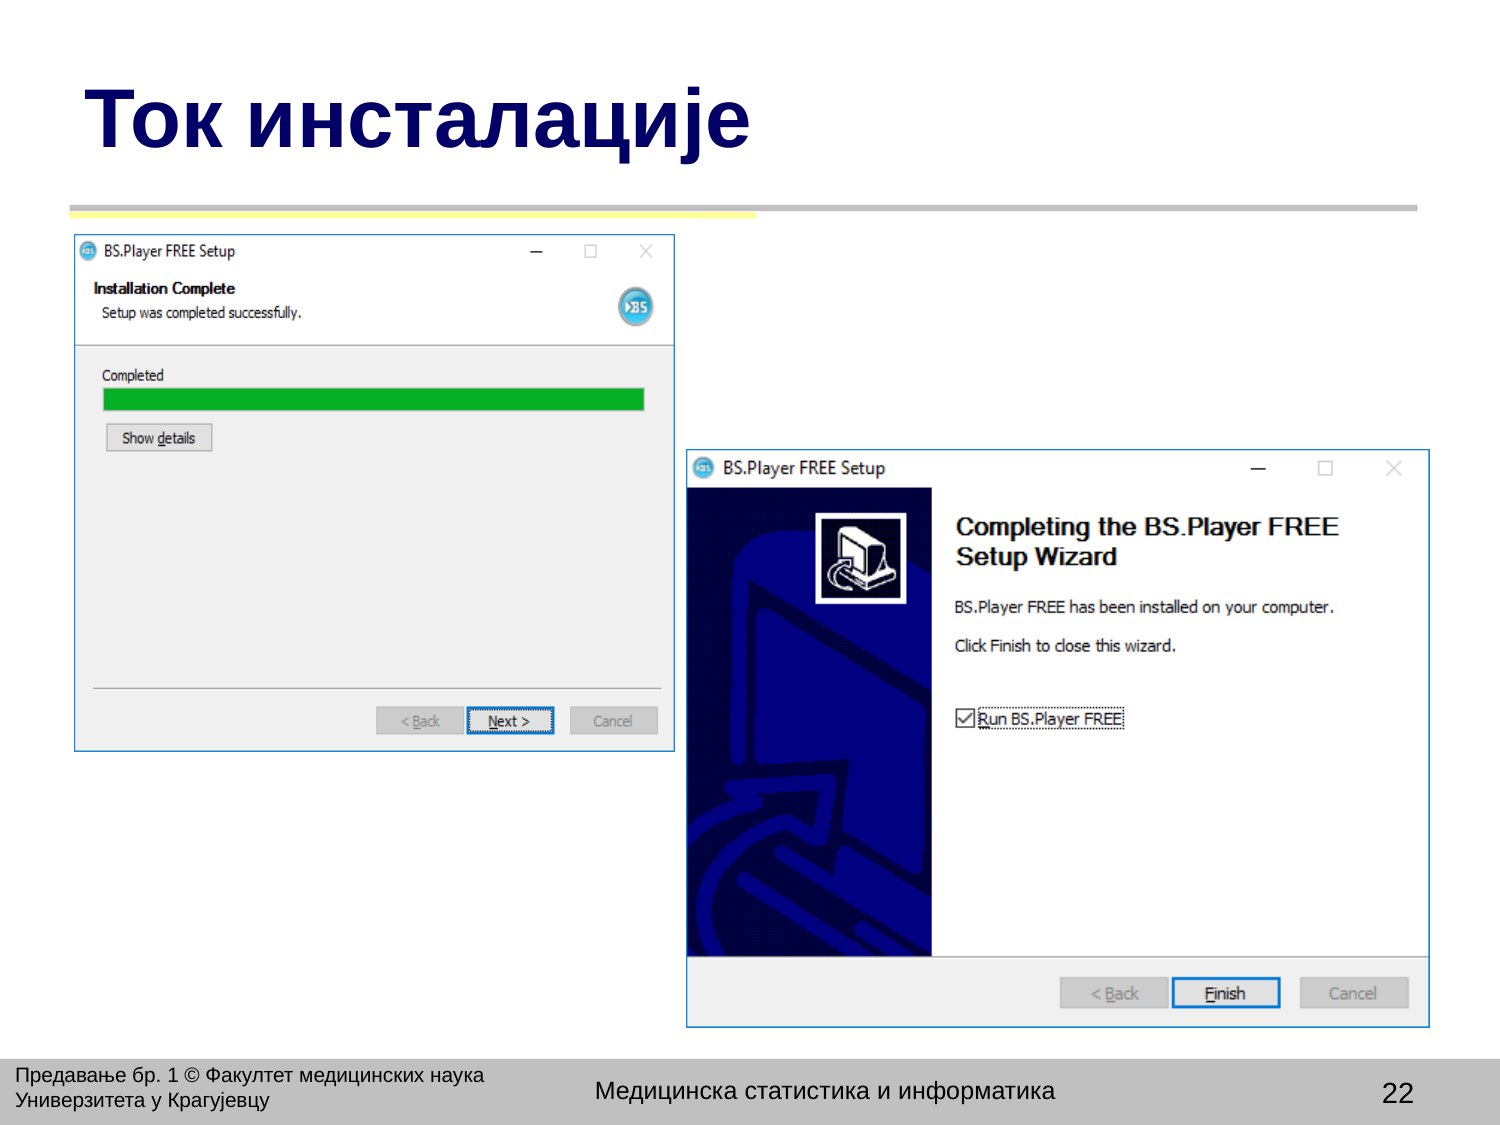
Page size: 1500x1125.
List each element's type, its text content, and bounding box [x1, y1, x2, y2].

slide_number Предавање бр. 1 © Факултет медицинских наука Универзитета у Крагујевцу [0, 1053, 624, 1108]
slide_number 22 [1161, 1066, 1430, 1125]
picture [686, 449, 1430, 1028]
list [74, 234, 675, 752]
footer Медицинска статистика и информатика [512, 1066, 1140, 1125]
title Ток инсталације [69, 19, 1426, 208]
